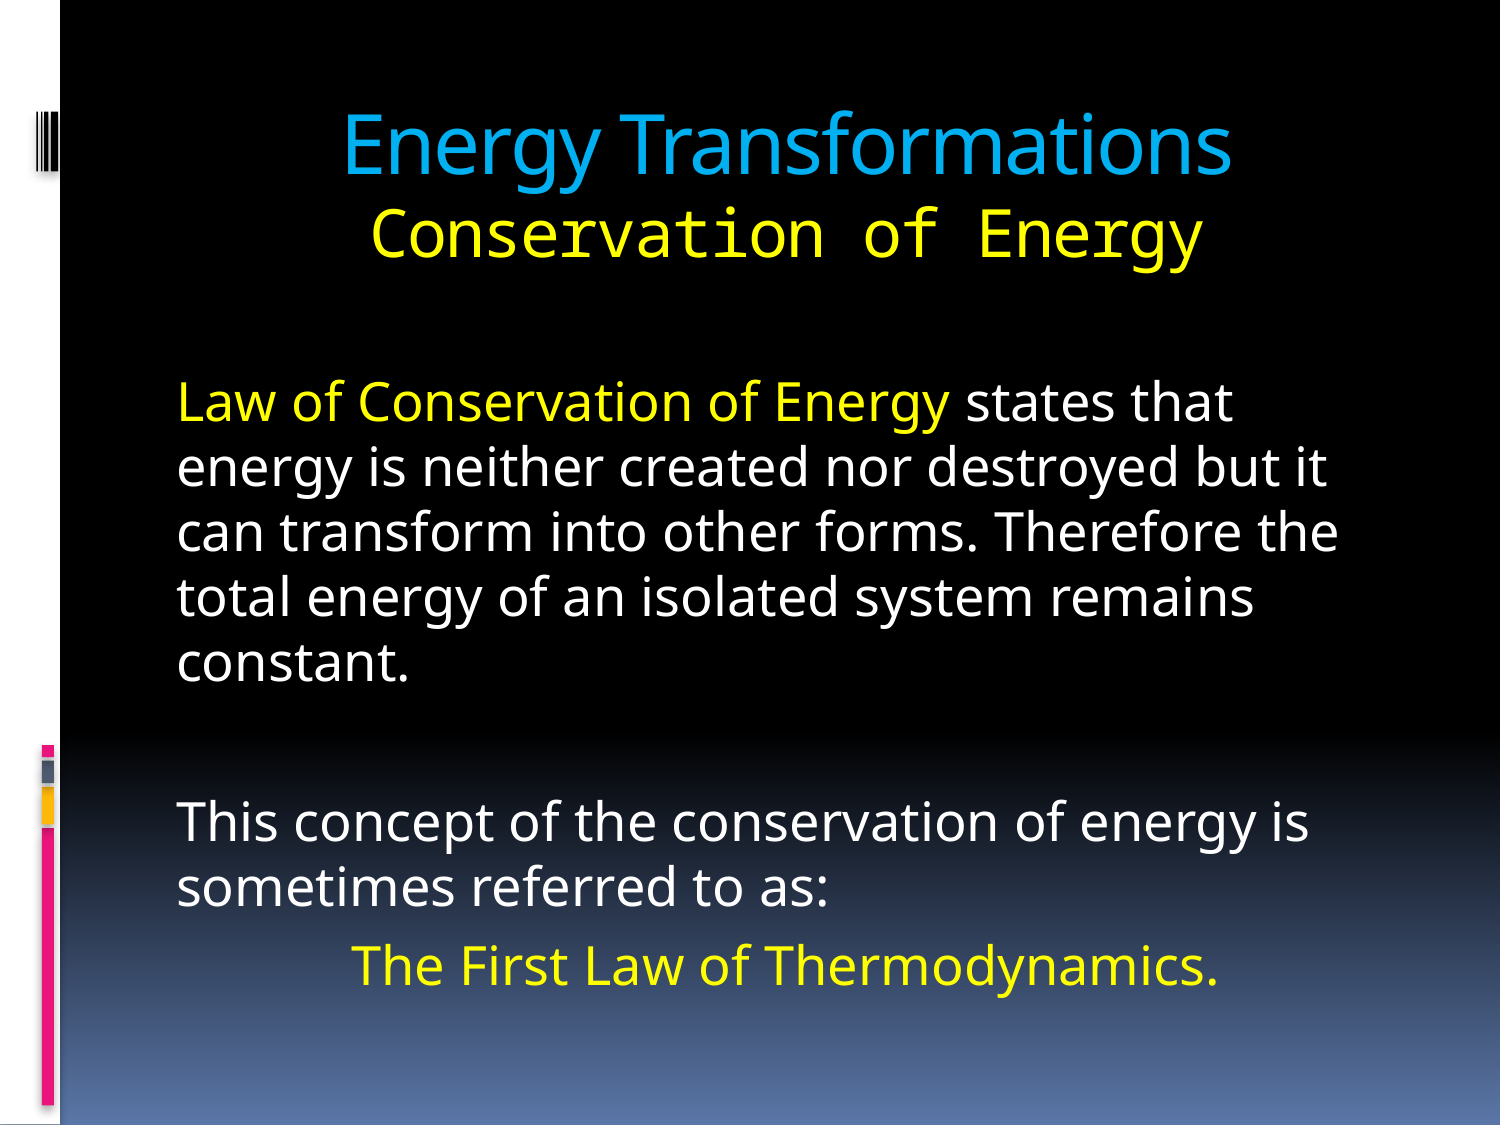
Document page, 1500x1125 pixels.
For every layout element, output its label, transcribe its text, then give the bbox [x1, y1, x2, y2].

list Law of Conservation of Energy states that energy is neither created nor destroyed but it can transform into other forms. Therefore the total energy of an isolated system remains constant. This concept of the conservation of energy is sometimes referred to as: The First Law of Thermodynamics. [150, 292, 1425, 1043]
title Energy Transformations Conservation of Energy [150, 83, 1425, 234]
